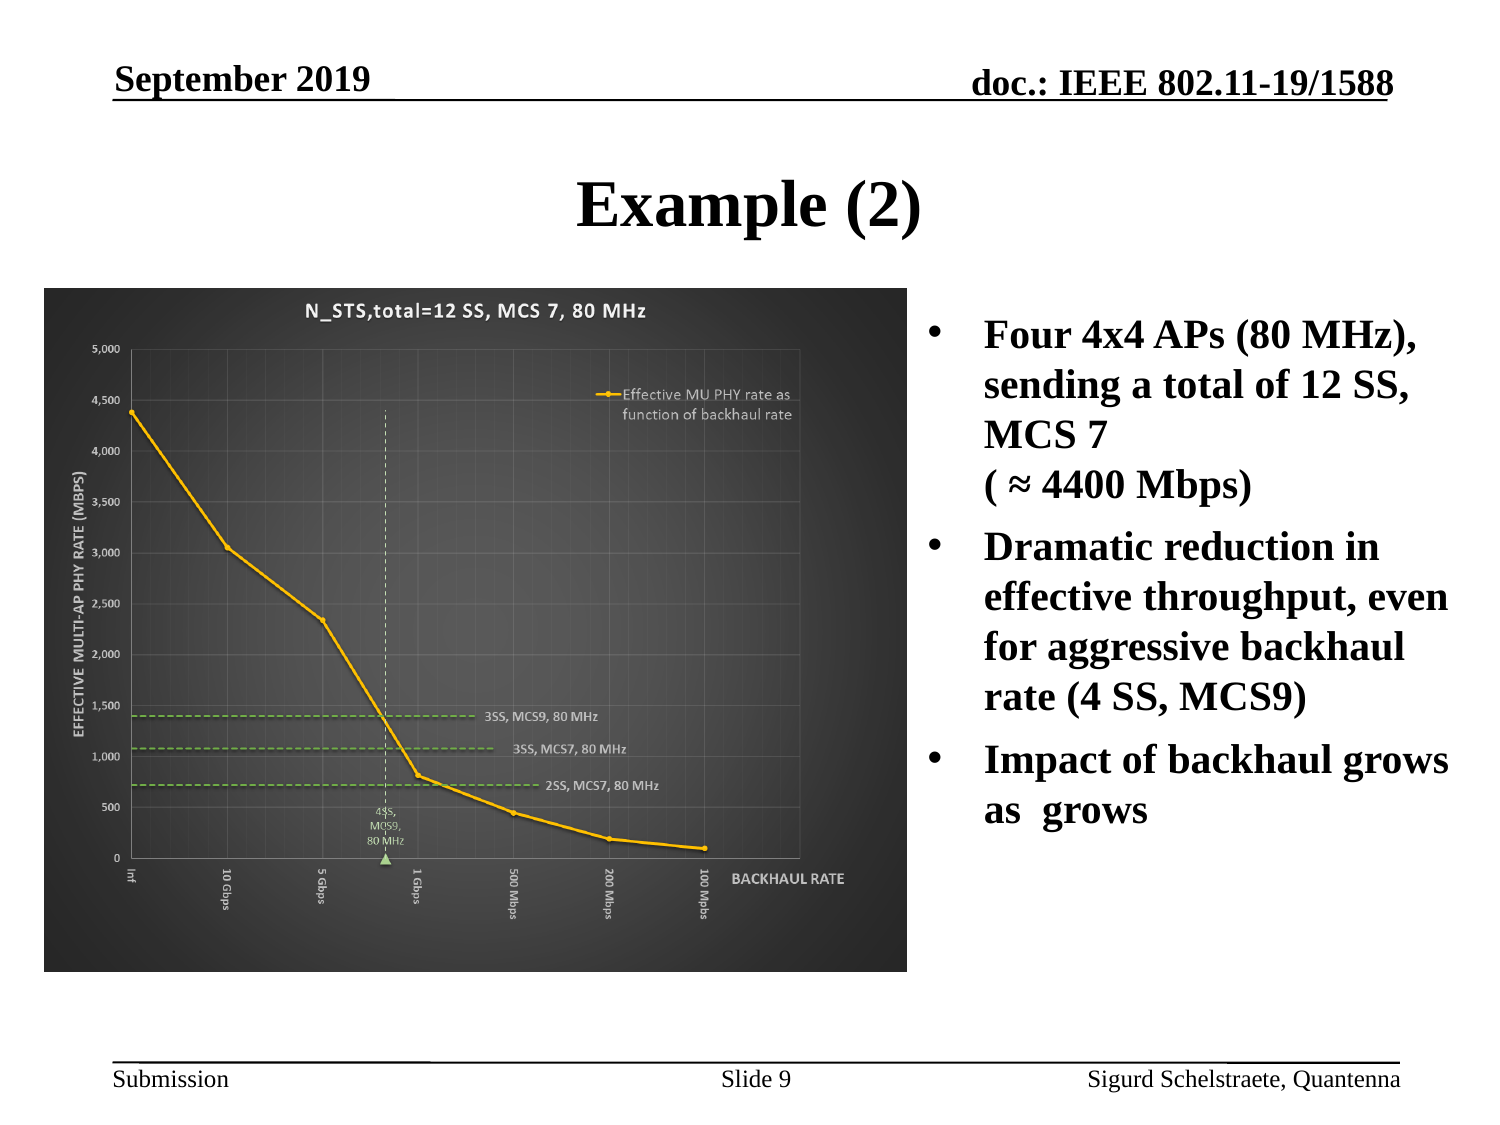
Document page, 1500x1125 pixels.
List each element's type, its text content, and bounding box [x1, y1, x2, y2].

title Example (2) [112, 112, 1388, 288]
picture [44, 288, 907, 972]
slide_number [114, 54, 423, 100]
footer Sigurd Schelstraete, Quantenna [878, 1061, 1402, 1093]
slide_number Slide 9 [712, 1061, 800, 1123]
